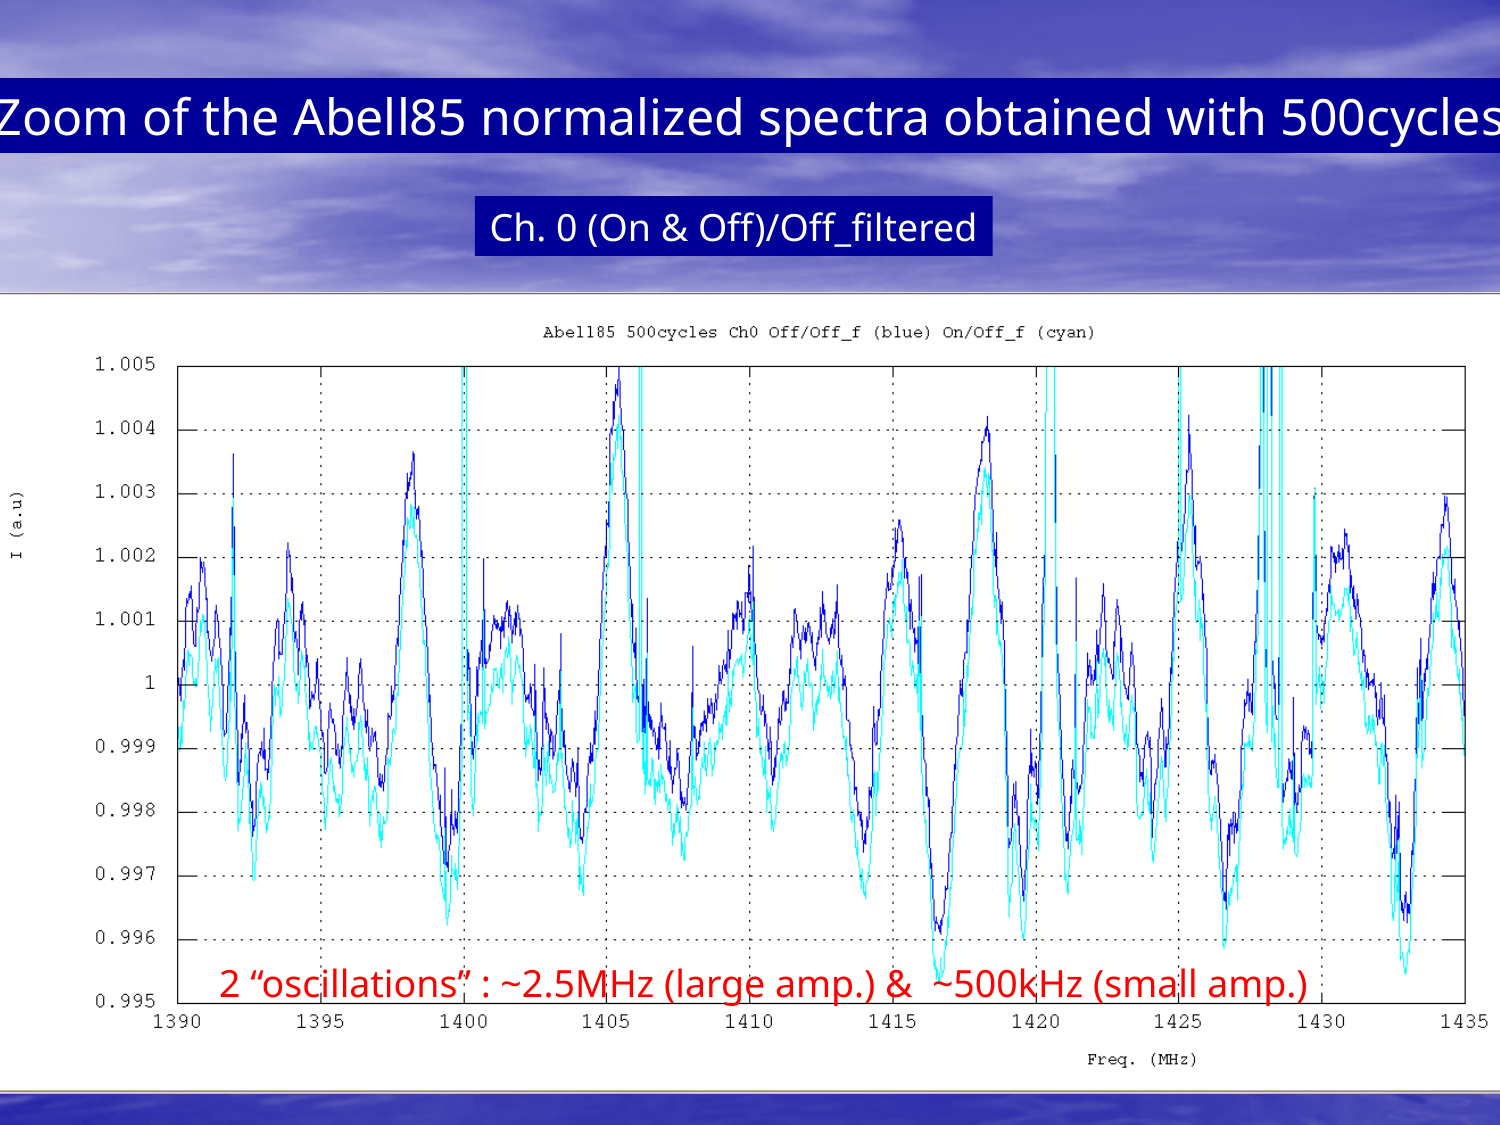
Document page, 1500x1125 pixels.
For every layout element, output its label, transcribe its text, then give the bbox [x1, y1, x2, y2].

text_box Ch. 0 (On & Off)/Off_filtered [474, 196, 993, 256]
text_box Zoom of the Abell85 normalized spectra obtained with 500cycles [0, 78, 1500, 153]
picture [0, 291, 1500, 1095]
